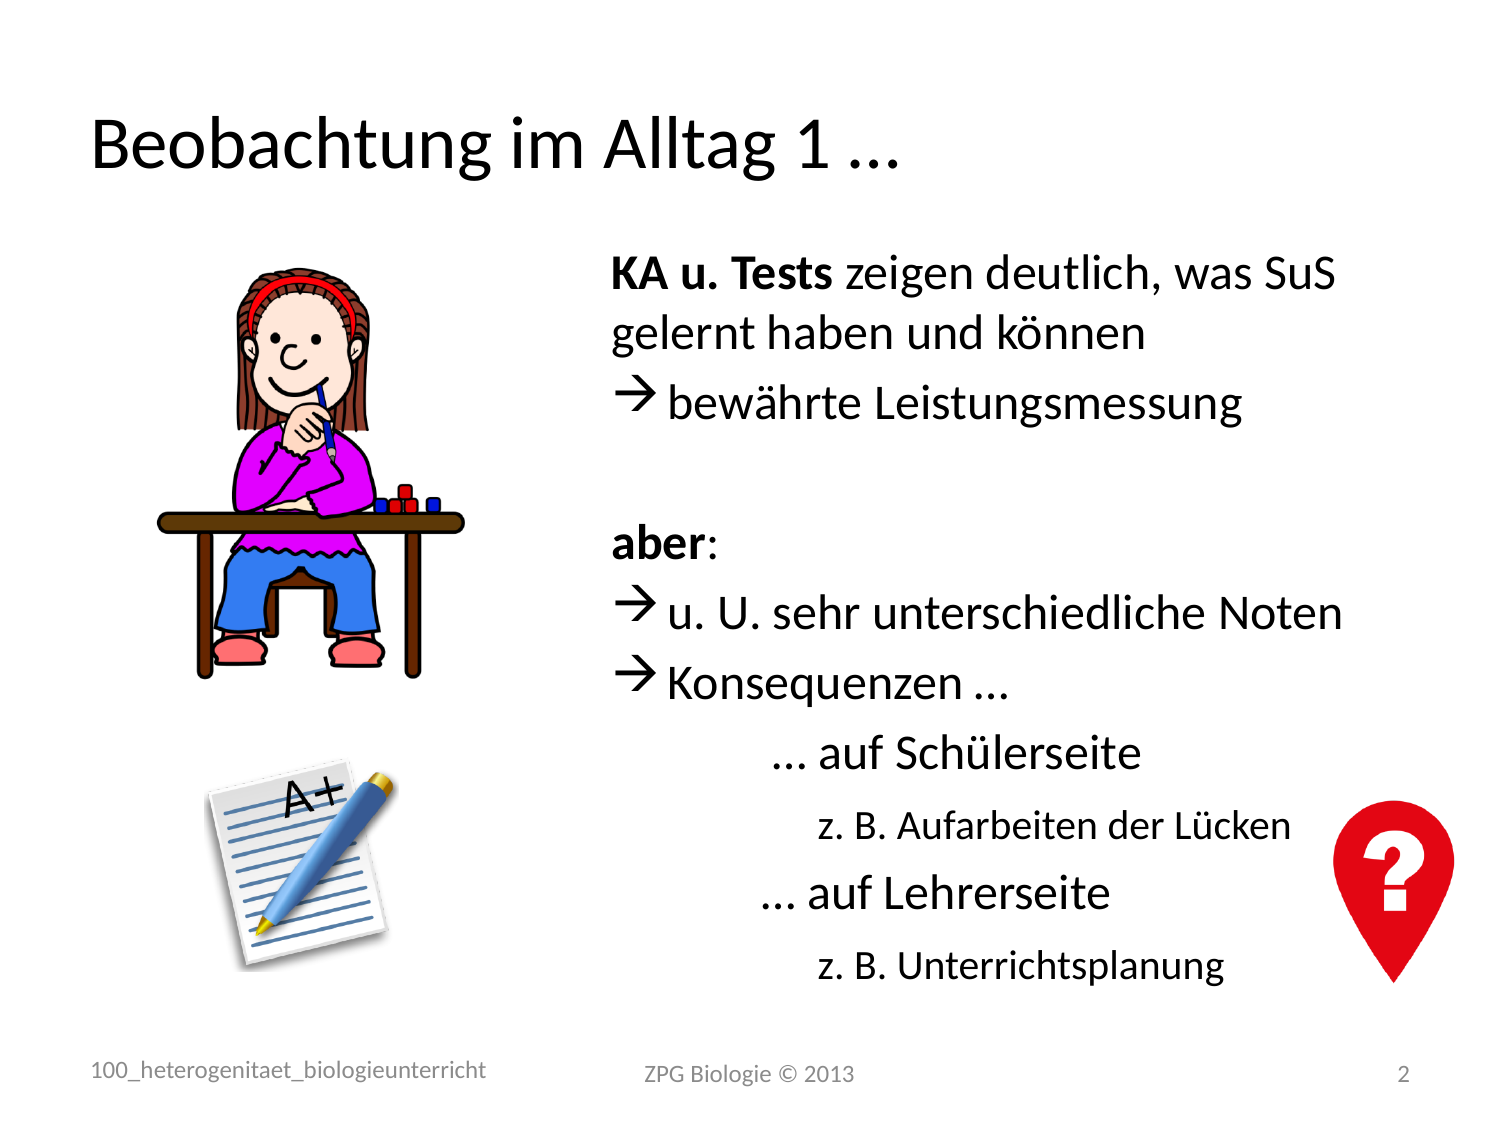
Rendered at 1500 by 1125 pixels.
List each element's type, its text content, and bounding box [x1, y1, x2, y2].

footer ZPG Biologie © 2013 [512, 1042, 988, 1103]
slide_number 2 [1074, 1042, 1425, 1103]
picture [1328, 798, 1458, 1003]
picture [152, 263, 469, 684]
picture [204, 751, 399, 973]
title Beobachtung im Alltag 1 … [75, 45, 1425, 233]
slide_number 100_heterogenitaet_biologieunterricht [75, 1042, 542, 1094]
list KA u. Tests zeigen deutlich, was SuS gelernt haben und können bewährte Leistungsmessung aber: u. U. sehr unterschiedliche Noten Konsequenzen … … auf Schülerseite z. B. Aufarbeiten der Lücken … auf Lehrerseite z. B. Unterrichtsplanung [596, 231, 1425, 1059]
